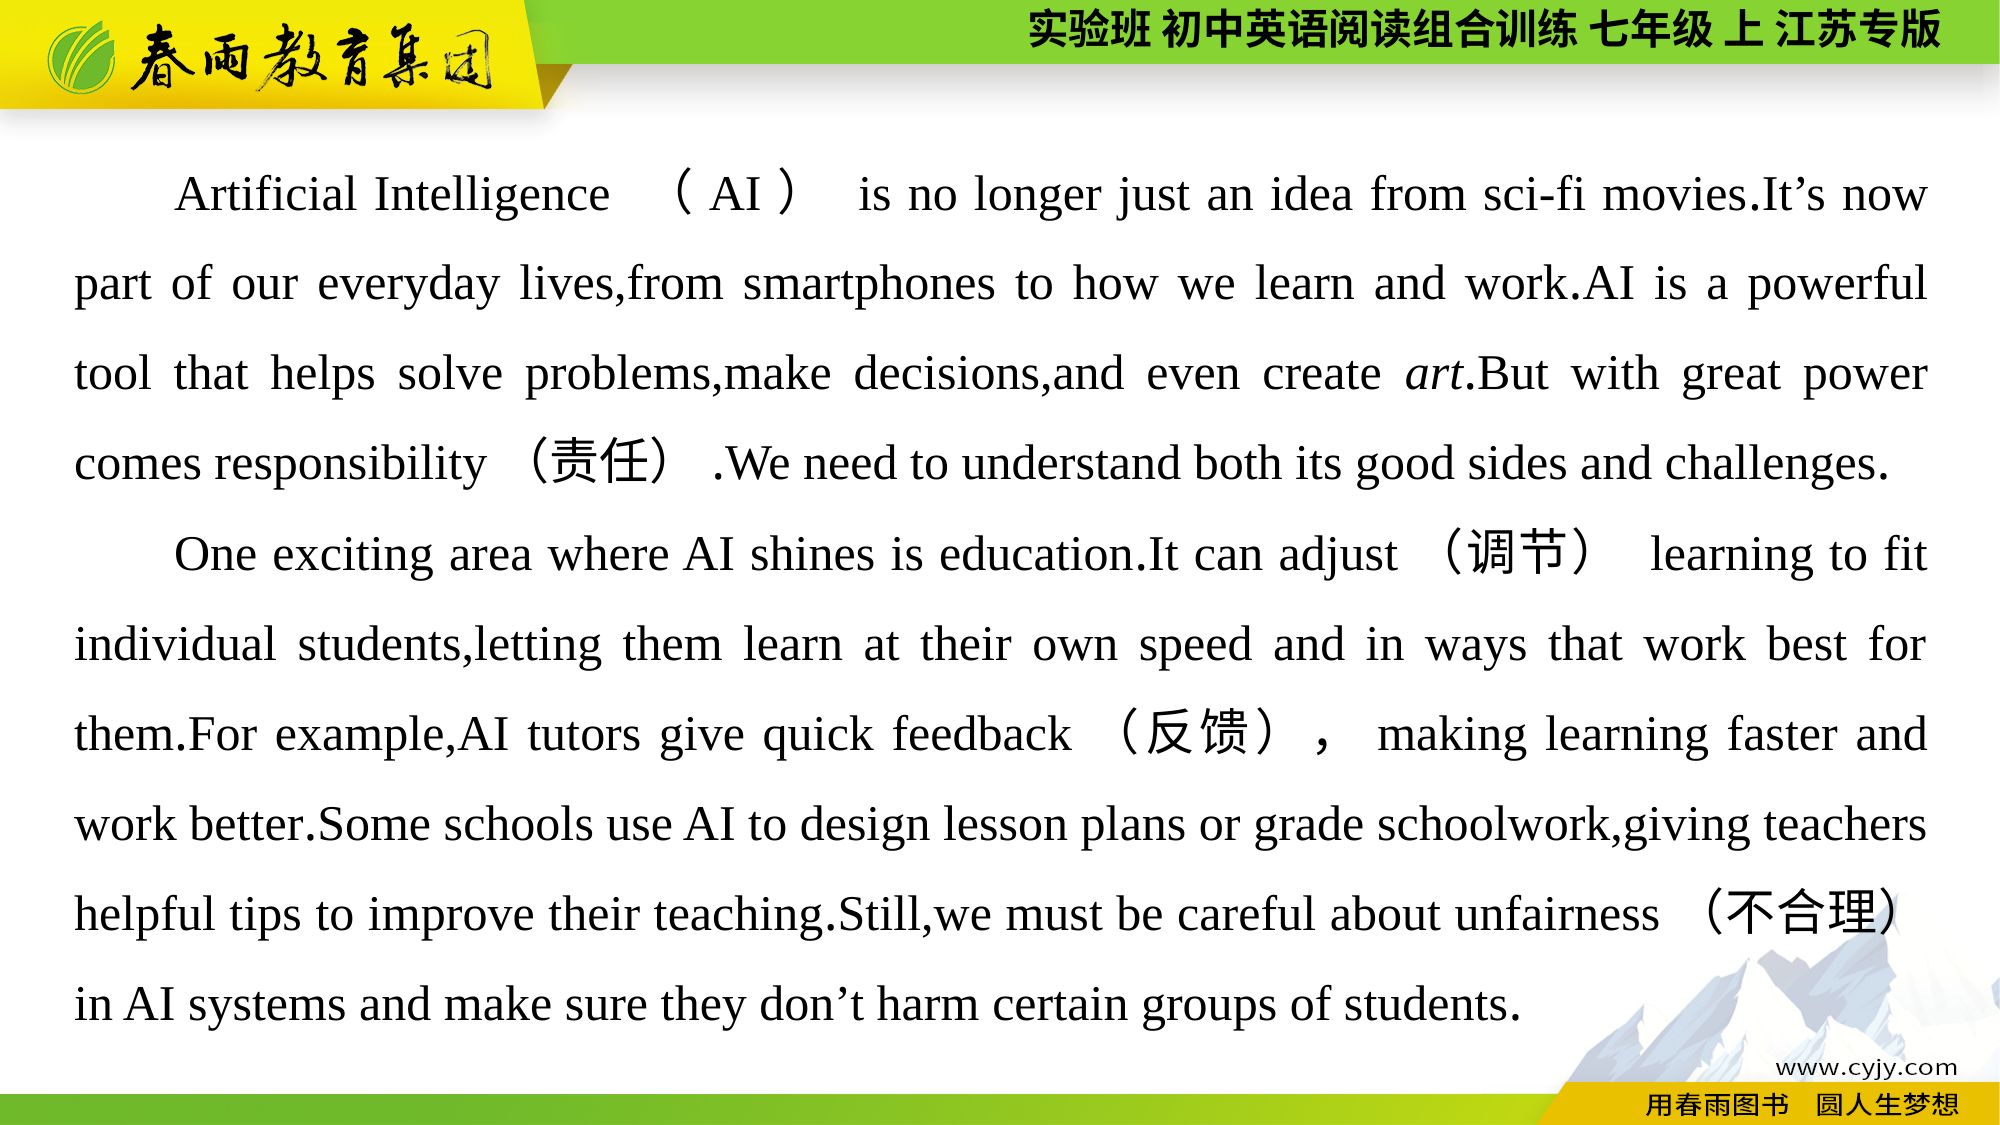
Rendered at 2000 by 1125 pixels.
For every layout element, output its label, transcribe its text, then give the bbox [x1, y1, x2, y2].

list Artificial Intelligence （AI） is no longer just an idea from sci-fi movies.It’s now part of our everyday lives,from smartphones to how we learn and work.AI is a powerful tool that helps solve problems,make decisions,and even create art.But with great power comes responsibility（责任）.We need to understand both its good sides and challenges. One exciting area where AI shines is education.It can adjust（调节） learning to fit individual students,letting them learn at their own speed and in ways that work best for them.For example,AI tutors give quick feedback（反馈），making learning faster and work better.Some schools use AI to design lesson plans or grade schoolwork,giving teachers helpful tips to improve their teaching.Still,we must be careful about unfairness（不合理） in AI systems and make sure they don’t harm certain groups of students. [59, 122, 1944, 1035]
picture [0, 0, 2000, 1125]
